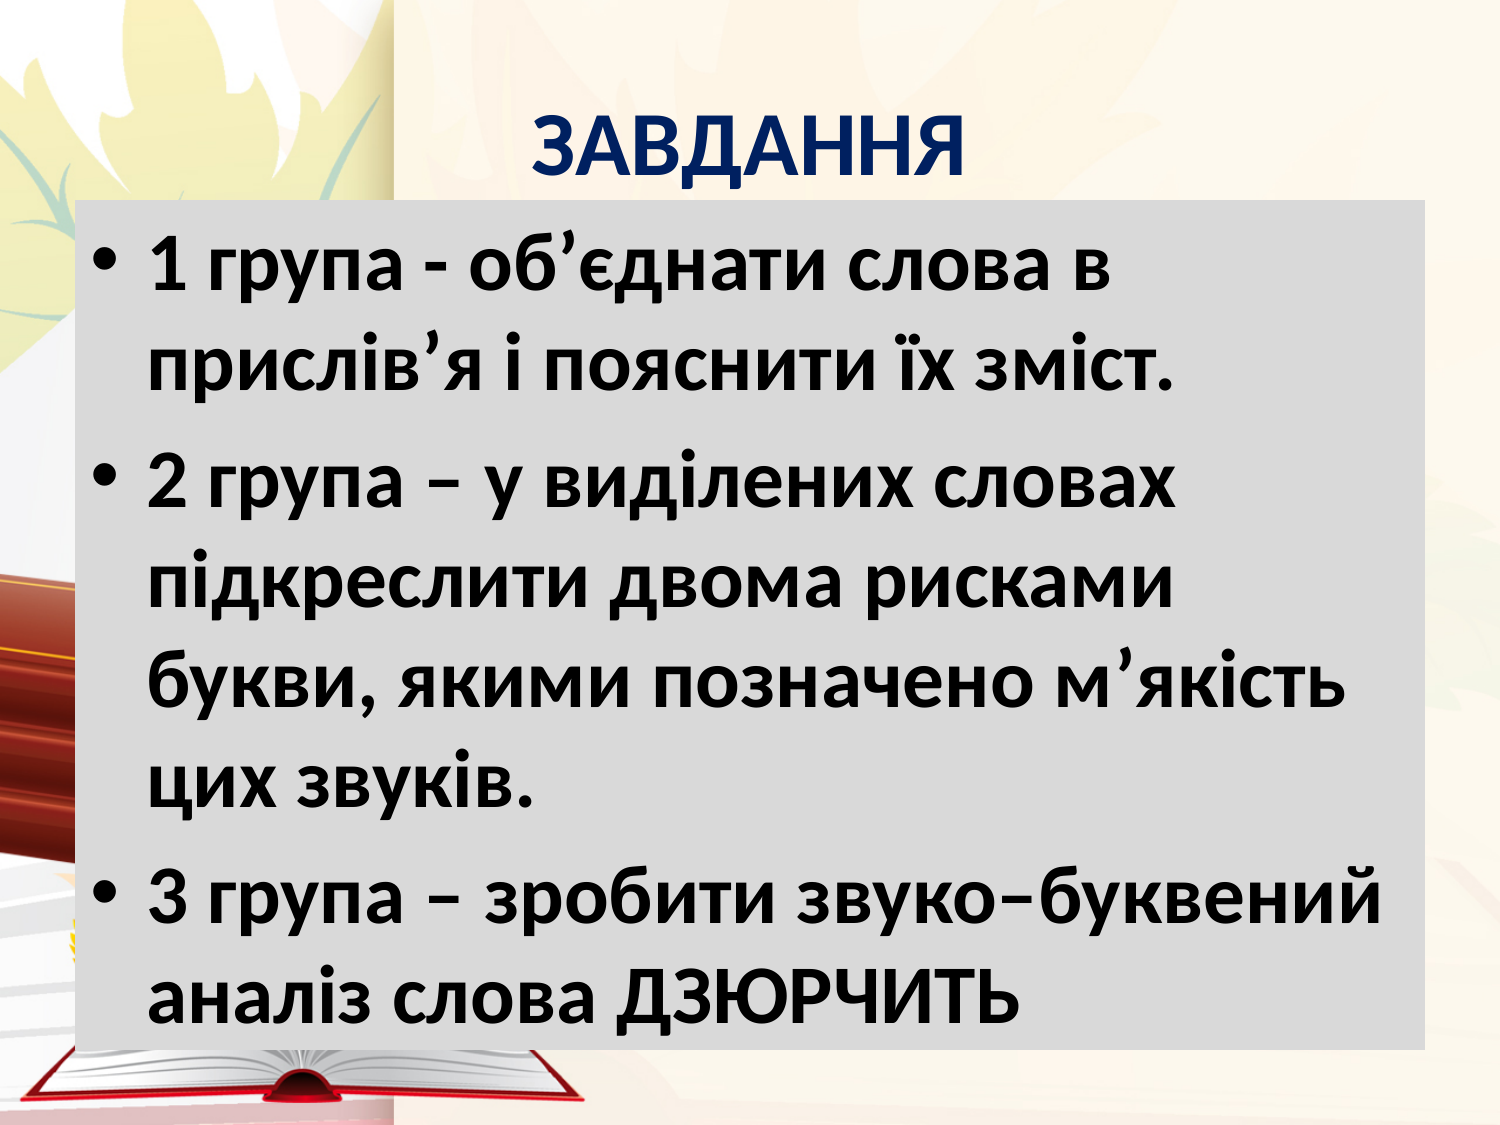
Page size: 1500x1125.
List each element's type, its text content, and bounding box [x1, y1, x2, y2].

title ЗАВДАННЯ [75, 45, 1425, 200]
list 1 група - об’єднати слова в прислів’я і пояснити їх зміст. 2 група – у виділених словах підкреслити двома рисками букви, якими позначено м’якість цих звуків. 3 група – зробити звуко–буквений аналіз слова ДЗЮРЧИТЬ [75, 200, 1425, 1050]
picture [0, 0, 1500, 1125]
